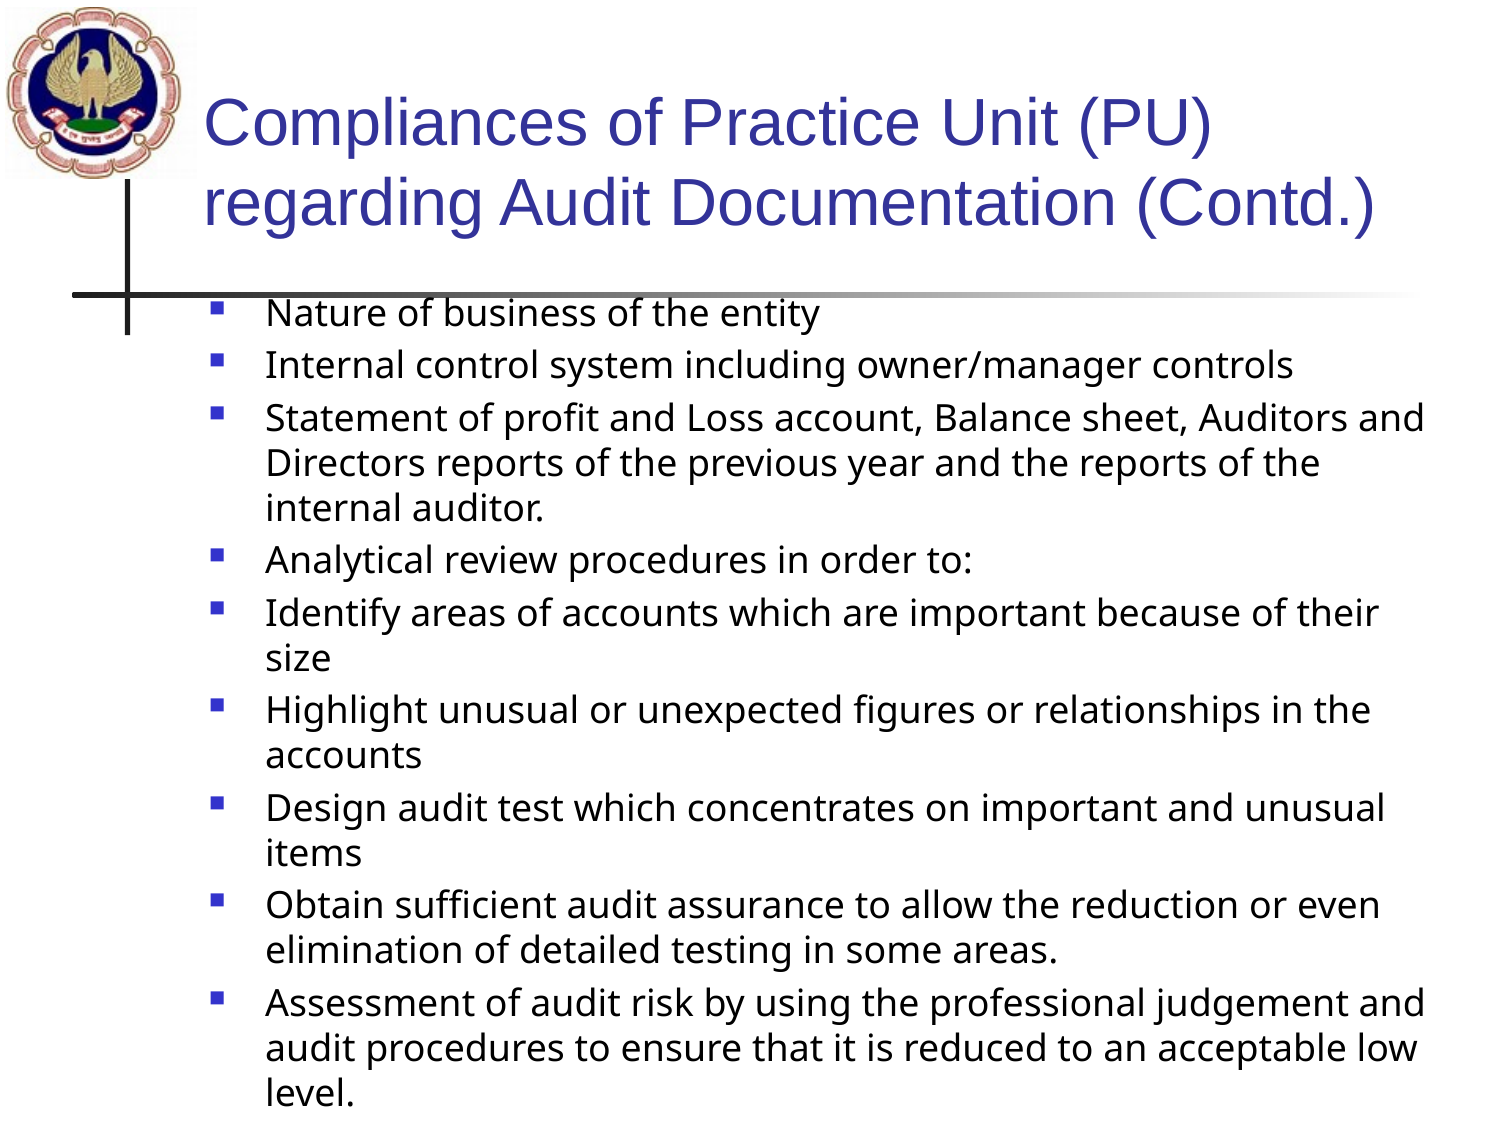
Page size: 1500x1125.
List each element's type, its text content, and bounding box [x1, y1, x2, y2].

title Compliances of Practice Unit (PU) regarding Audit Documentation (Contd.) [188, 58, 1468, 247]
picture [5, 7, 197, 179]
list Nature of business of the entity Internal control system including owner/manager controls Statement of profit and Loss account, Balance sheet, Auditors and Directors reports of the previous year and the reports of the internal auditor. Analytical review procedures in order to: Identify areas of accounts which are important because of their size Highlight unusual or unexpected figures or relationships in the accounts Design audit test which concentrates on important and unusual items Obtain sufficient audit assurance to allow the reduction or even elimination of detailed testing in some areas. Assessment of audit risk by using the professional judgement and audit procedures to ensure that it is reduced to an acceptable low level. Preliminary estimates of materiality for the audit as a whole. Class of accounting transactions which are relevant and to decide the type of testing and samples. [193, 281, 1470, 1007]
